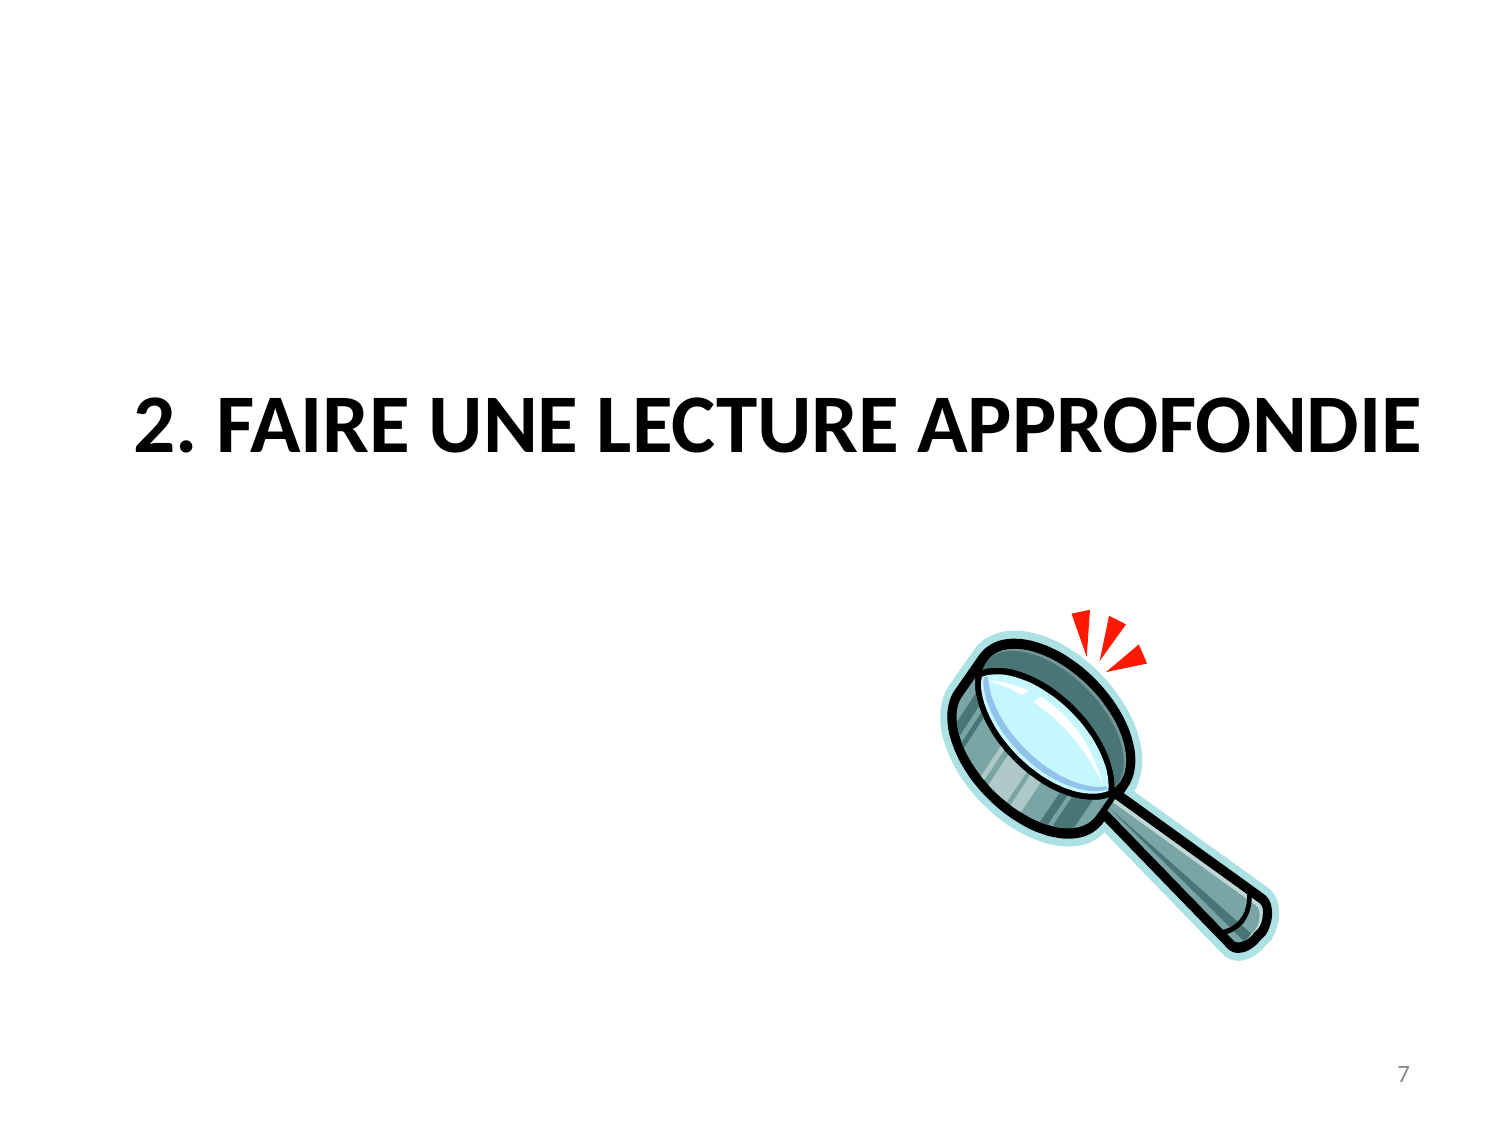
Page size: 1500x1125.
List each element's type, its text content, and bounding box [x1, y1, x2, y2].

title 2. Faire une lecture approfondie [118, 361, 1483, 586]
picture [938, 609, 1284, 962]
slide_number 7 [1074, 1042, 1425, 1103]
